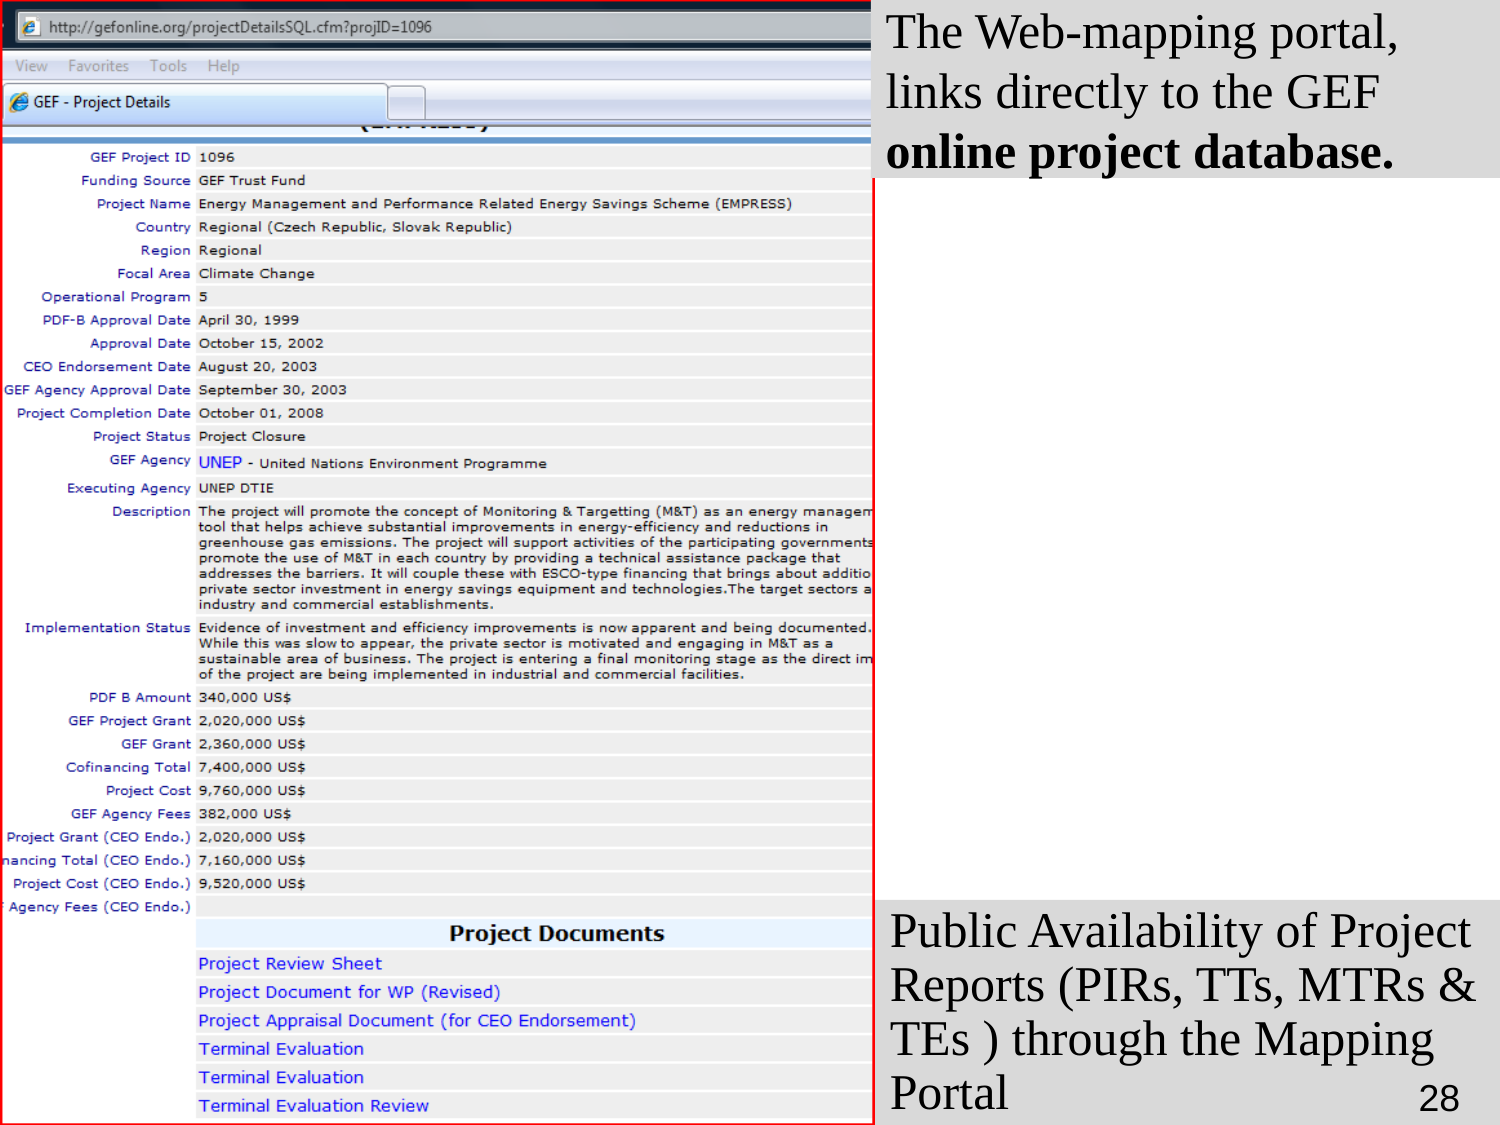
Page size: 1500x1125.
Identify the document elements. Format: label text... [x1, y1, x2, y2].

text_box The Web-mapping portal, links directly to the GEF online project database. [876, 0, 1500, 180]
text_box Public Availability of Project Reports (PIRs, TTs, MTRs & TEs ) through the Mapping Portal [879, 898, 1500, 1125]
picture [0, 0, 876, 1125]
slide_number 28 [1387, 1054, 1500, 1125]
